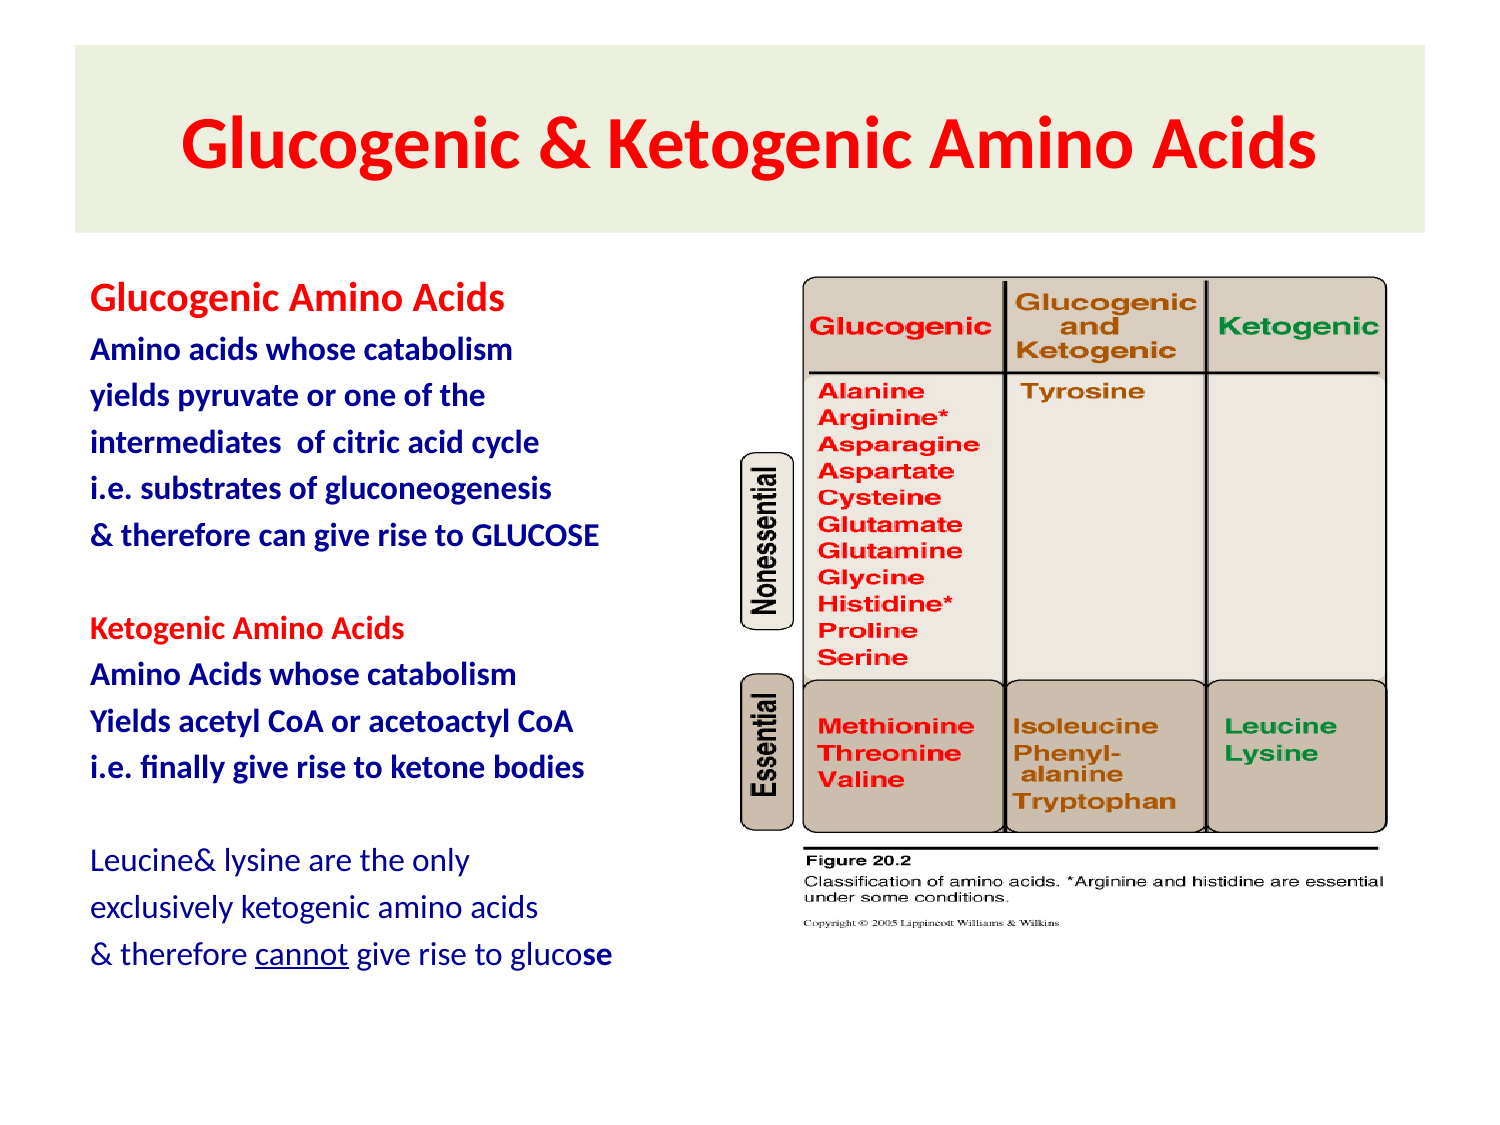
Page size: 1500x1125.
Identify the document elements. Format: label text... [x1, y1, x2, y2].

picture [624, 262, 1497, 1038]
title Glucogenic & Ketogenic Amino Acids [75, 45, 1425, 233]
list Glucogenic Amino Acids Amino acids whose catabolism yields pyruvate or one of the intermediates of citric acid cycle i.e. substrates of gluconeogenesis & therefore can give rise to GLUCOSE Ketogenic Amino Acids Amino Acids whose catabolism Yields acetyl CoA or acetoactyl CoA i.e. finally give rise to ketone bodies Leucine& lysine are the only exclusively ketogenic amino acids & therefore cannot give rise to glucose [75, 262, 622, 1005]
